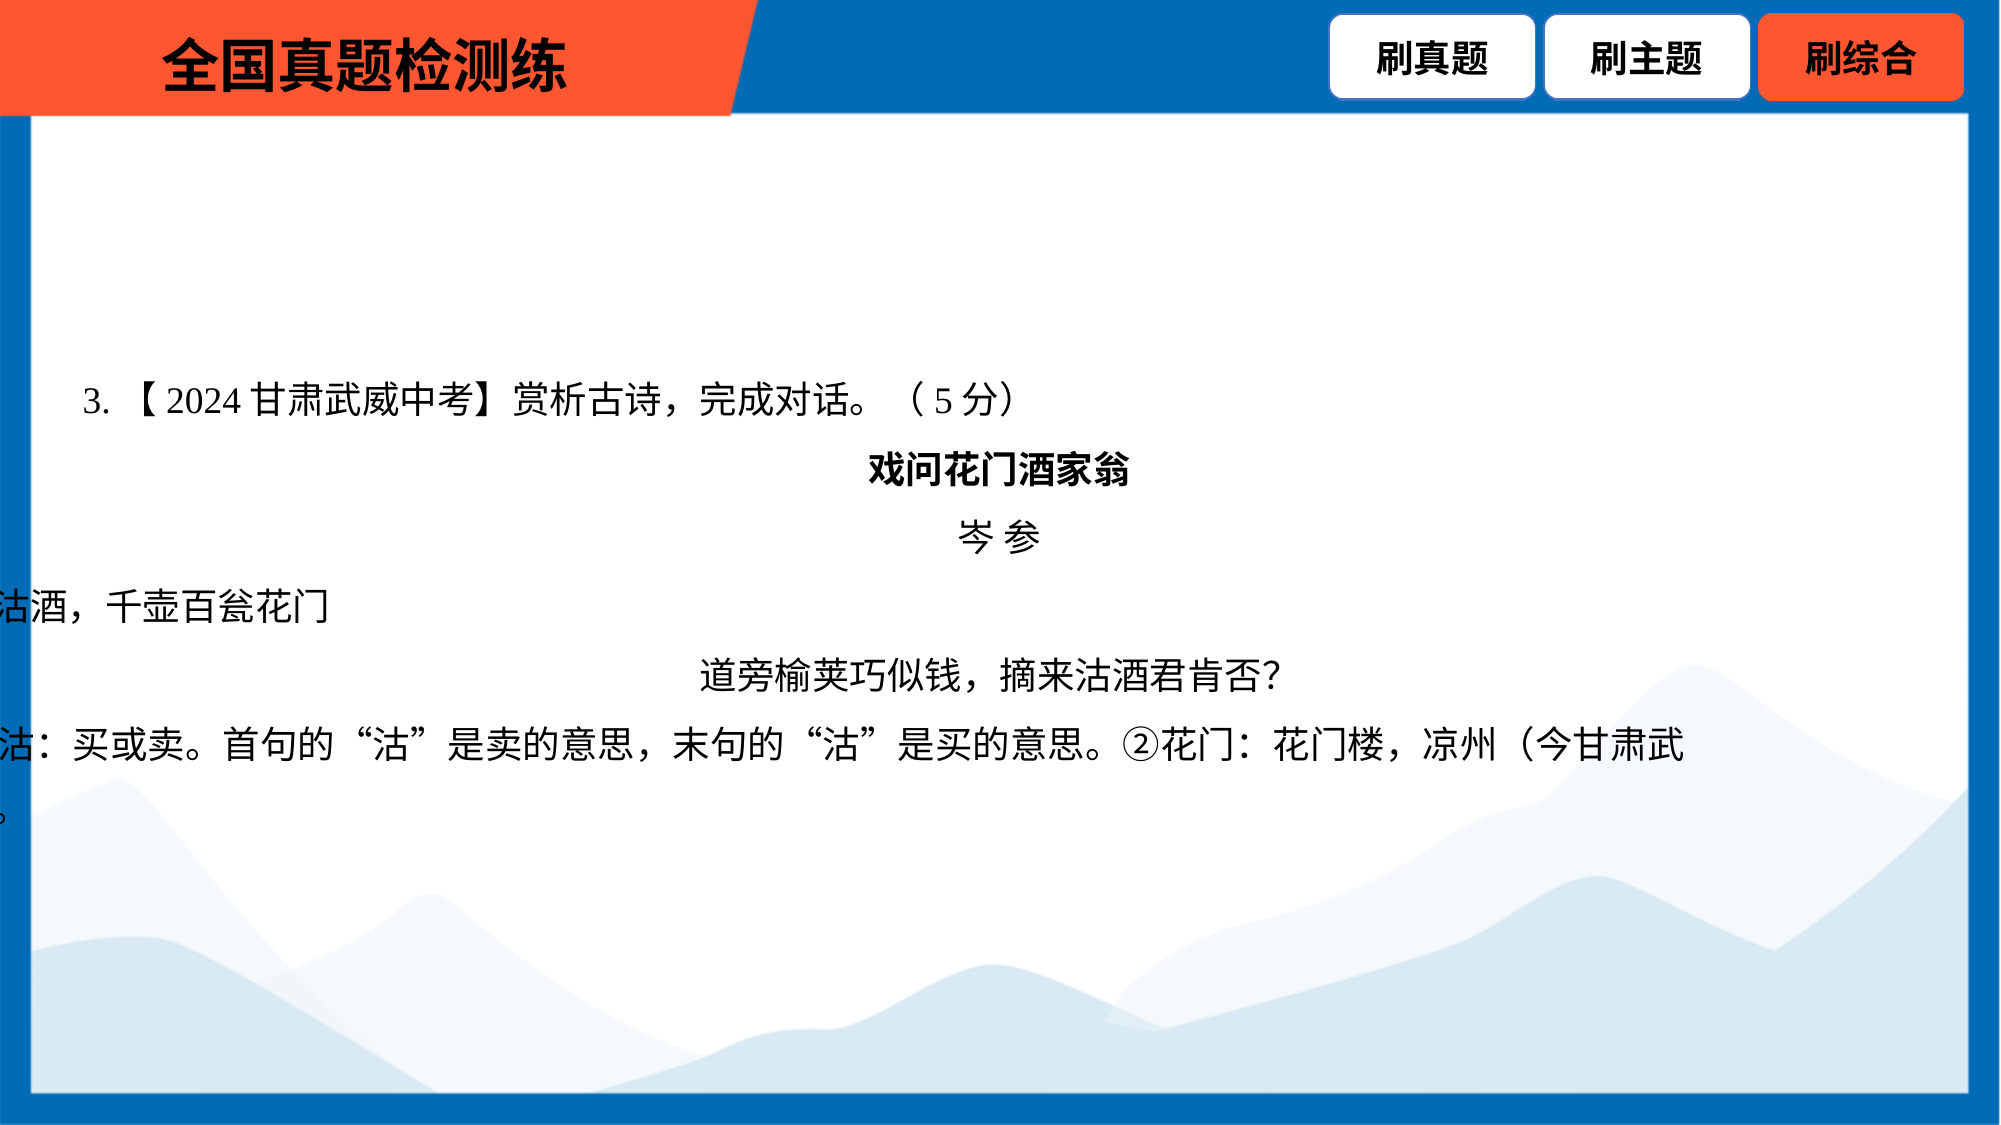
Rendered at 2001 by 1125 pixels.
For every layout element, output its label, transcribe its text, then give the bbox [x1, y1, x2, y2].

text_box 3.【2024甘肃武威中考】赏析古诗，完成对话。（5分） [82, 356, 1917, 415]
picture [0, 0, 2000, 1125]
